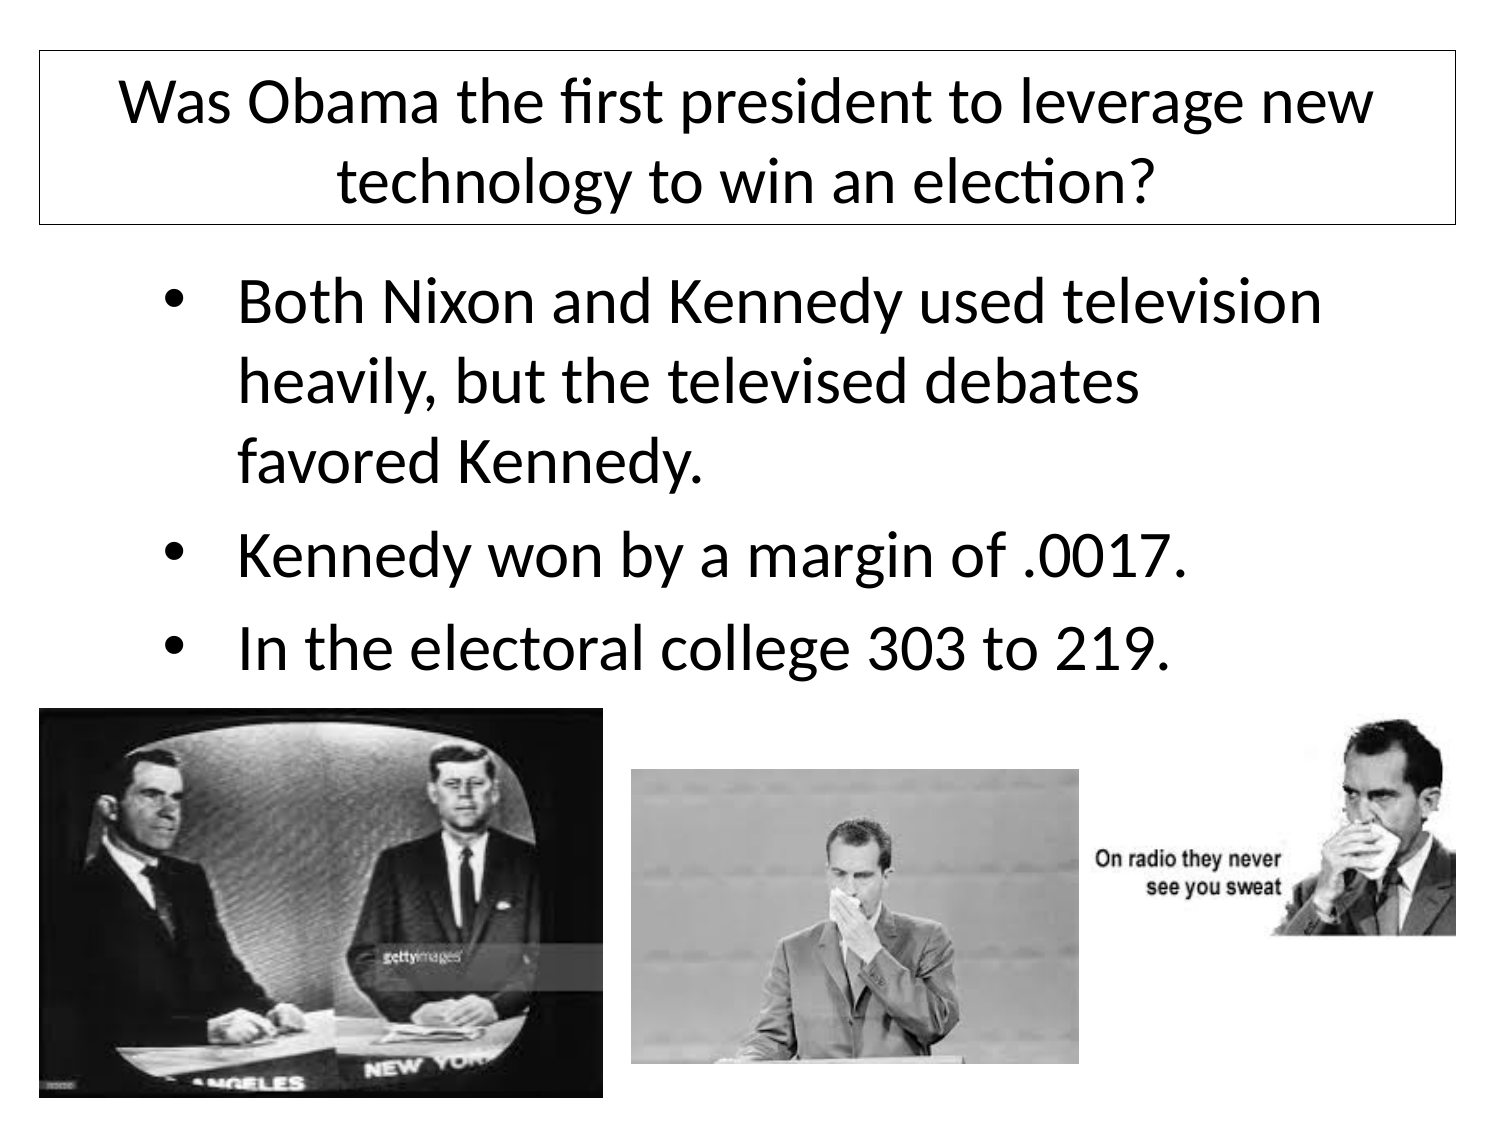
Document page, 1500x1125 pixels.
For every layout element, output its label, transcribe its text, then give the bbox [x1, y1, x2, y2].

picture [39, 708, 603, 1099]
picture [631, 712, 1457, 1064]
title Was Obama the first president to leverage new technology to win an election? [39, 50, 1456, 225]
subtitle Both Nixon and Kennedy used television heavily, but the televised debates favored Kennedy. Kennedy won by a margin of .0017. In the electoral college 303 to 219. [147, 249, 1372, 709]
